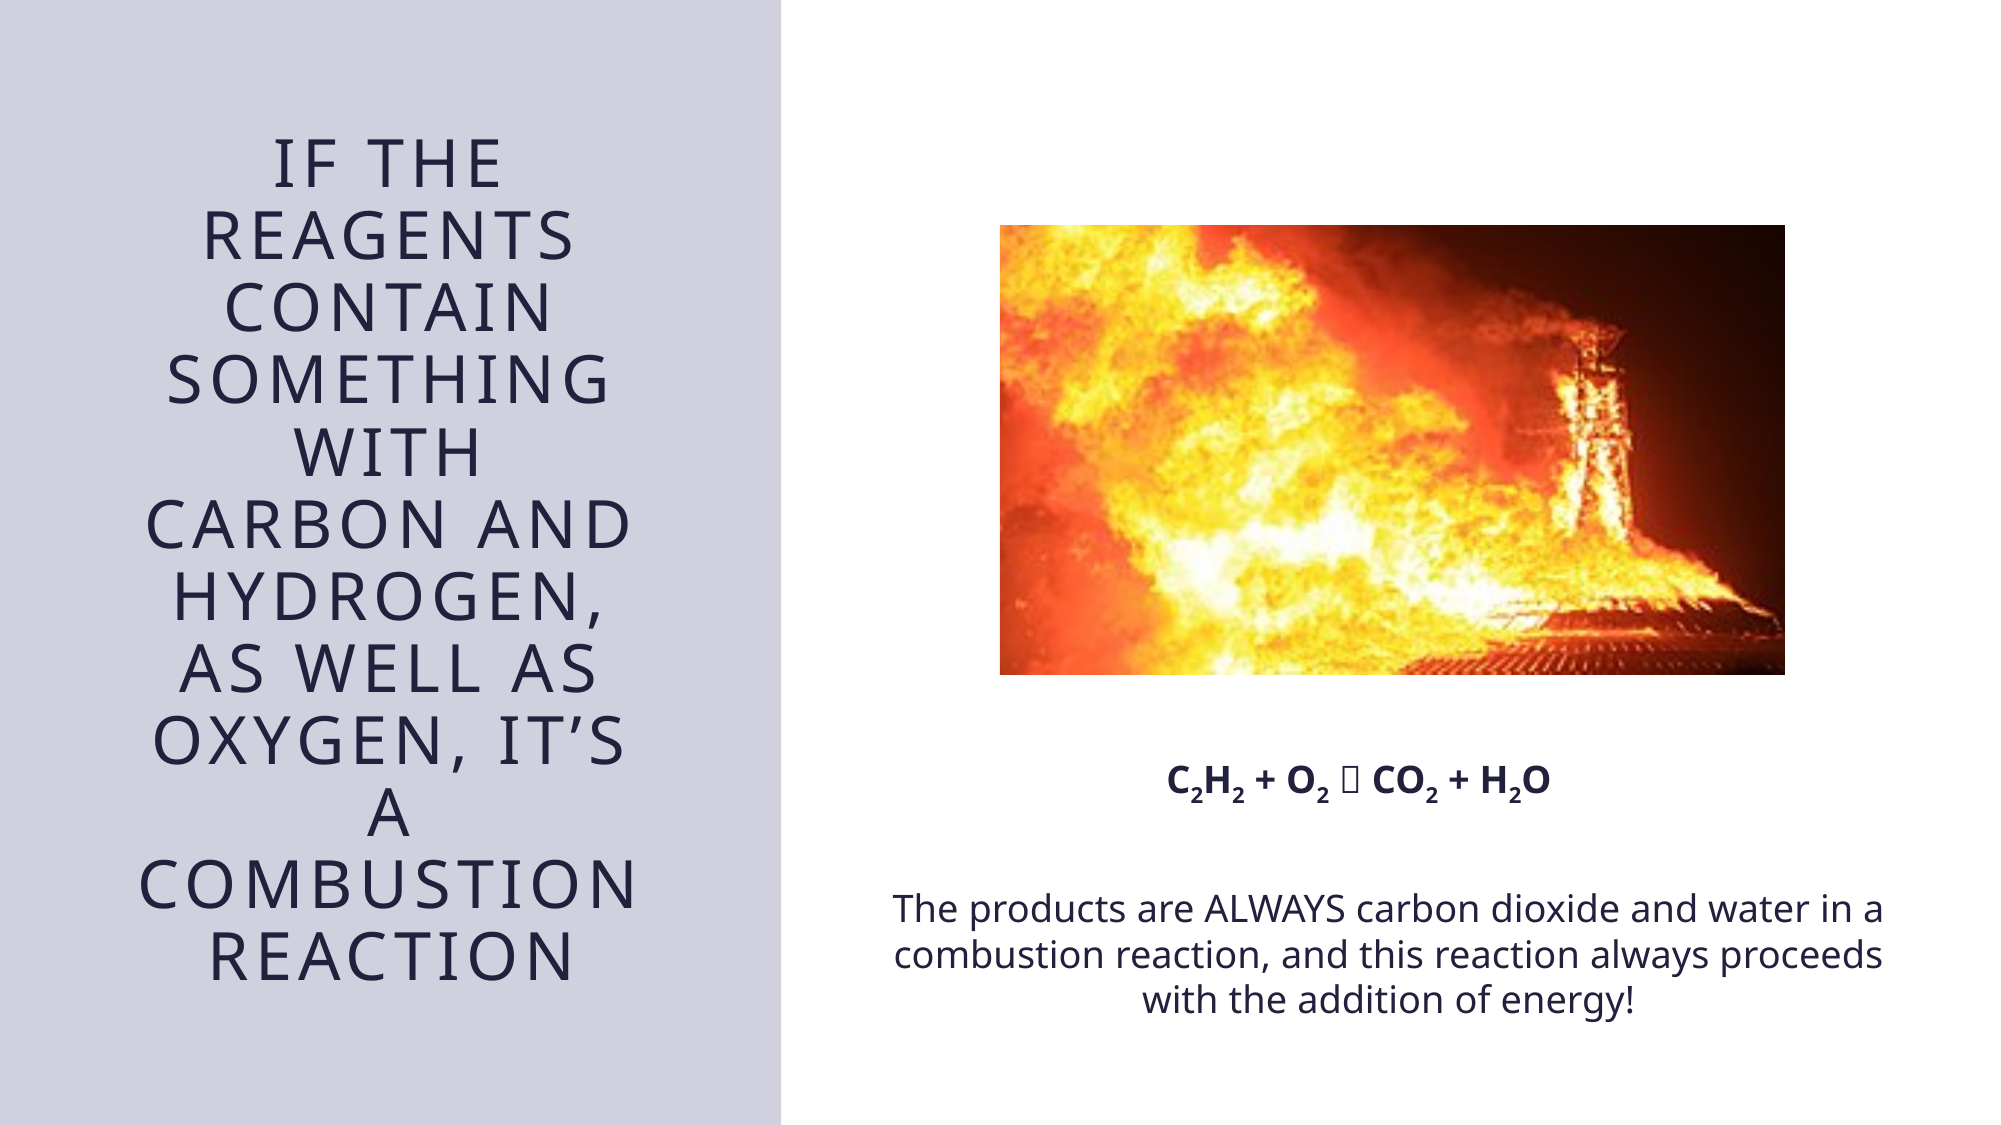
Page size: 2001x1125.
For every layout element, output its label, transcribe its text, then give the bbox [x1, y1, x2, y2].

text_box [782, 0, 2000, 1125]
title If the reagents contain something with carbon and hydrogen, as well as oxygen, it’s a combustion reaction [114, 112, 669, 1013]
text_box [0, 0, 782, 1125]
list C2H2 + O2  CO2 + H2O The products are ALWAYS carbon dioxide and water in a combustion reaction, and this reaction always proceeds with the addition of energy! [875, 748, 1903, 1032]
picture [999, 224, 1785, 675]
